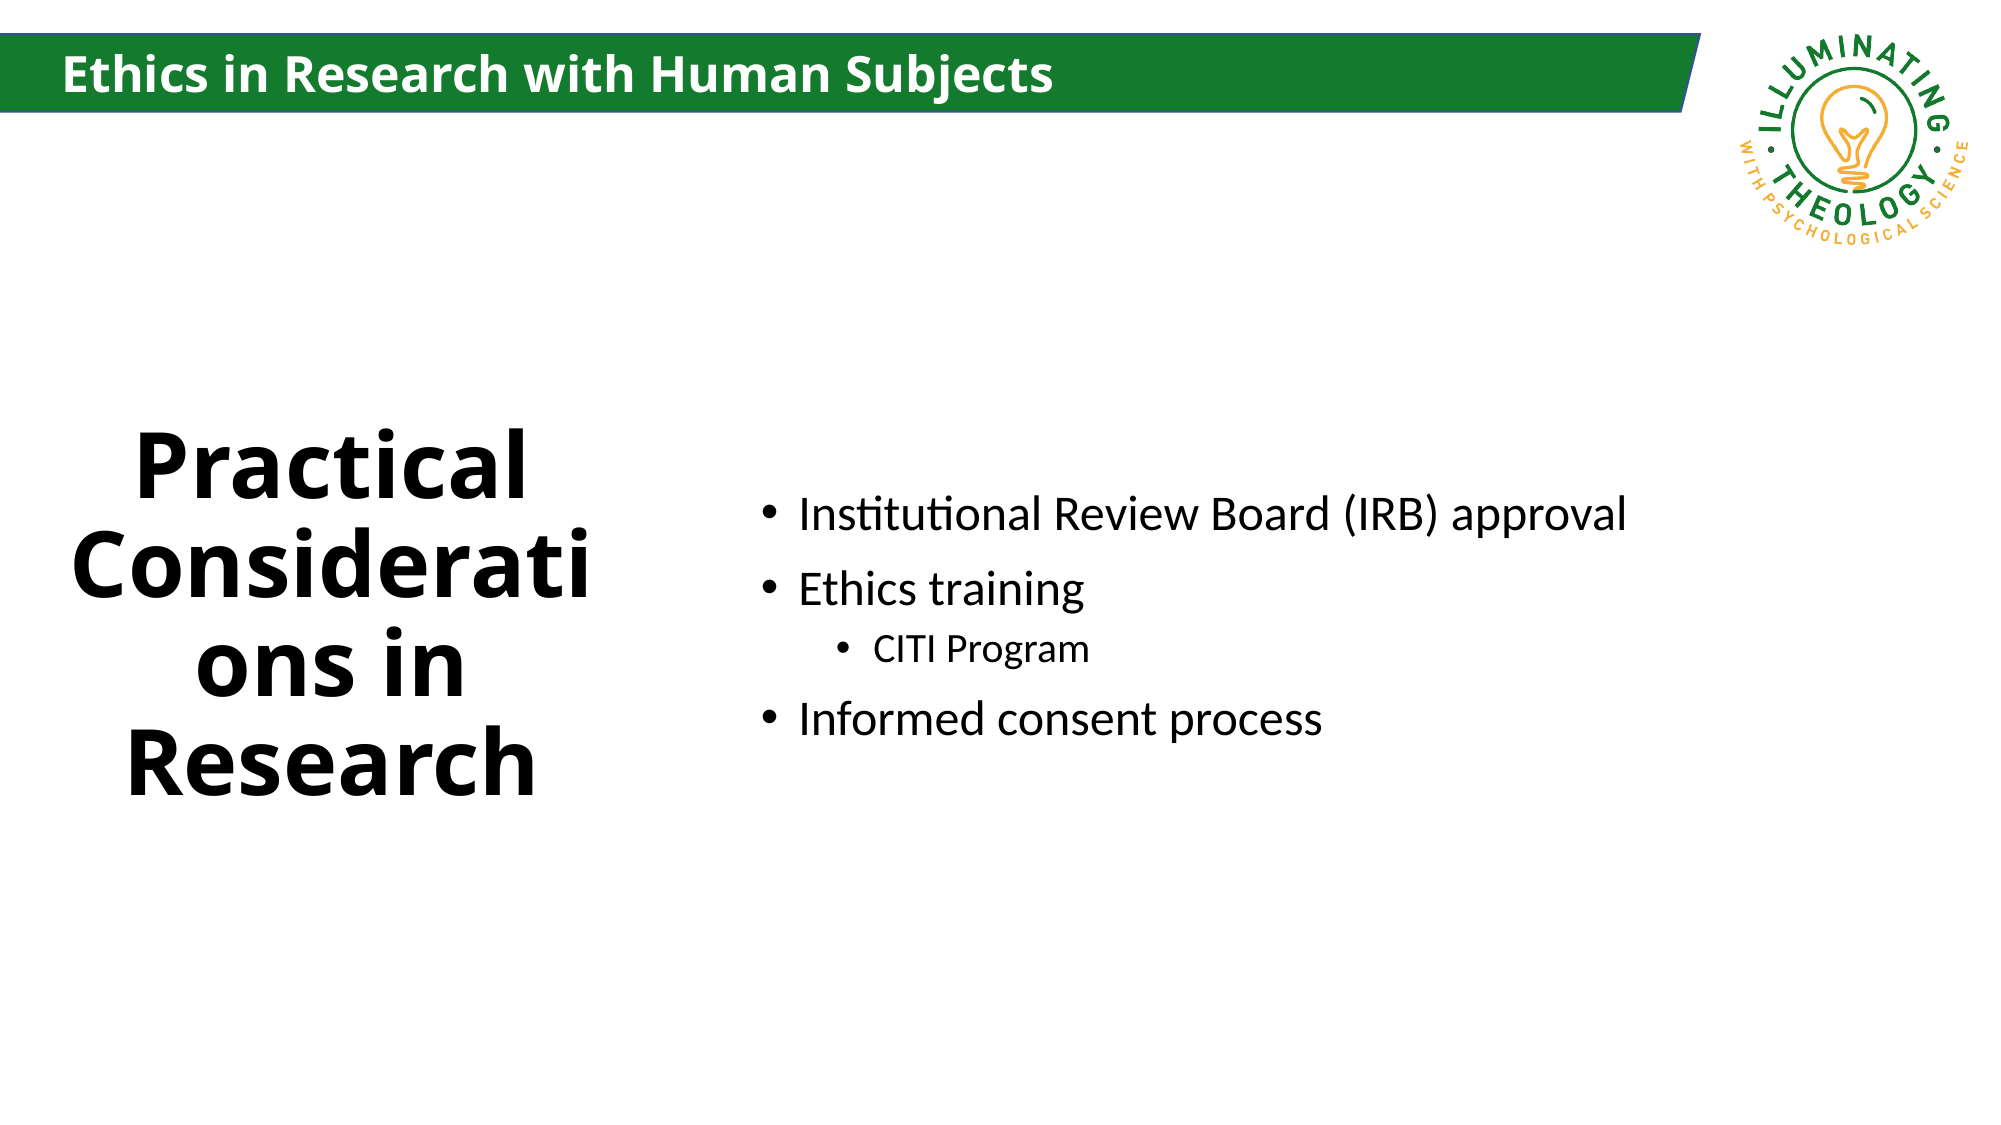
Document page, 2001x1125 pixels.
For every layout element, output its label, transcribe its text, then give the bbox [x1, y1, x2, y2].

list Institutional Review Board (IRB) approval Ethics training CITI Program Informed consent process [745, 123, 1863, 1111]
text_box Ethics in Research with Human Subjects [0, 33, 1702, 113]
title Practical Considerations in Research [27, 123, 637, 1112]
picture [1739, 34, 1968, 245]
